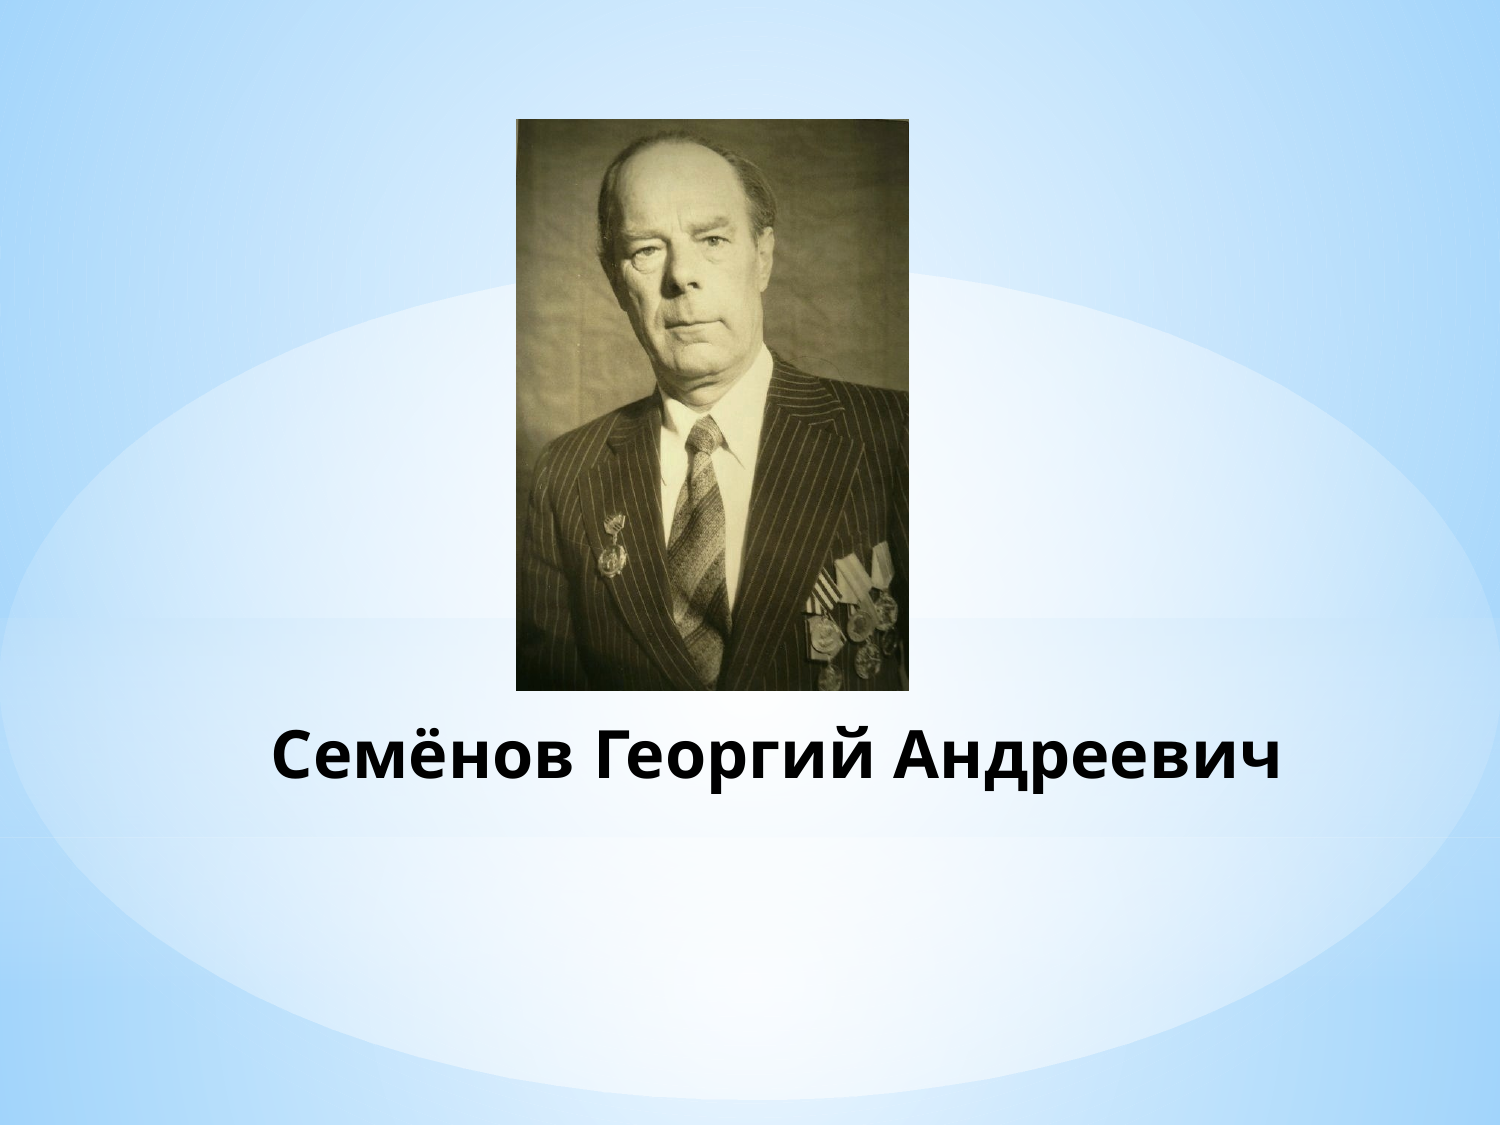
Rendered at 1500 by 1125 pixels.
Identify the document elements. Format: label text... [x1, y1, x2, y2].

title Семёнов Георгий Андреевич [230, 704, 1299, 892]
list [516, 119, 909, 691]
